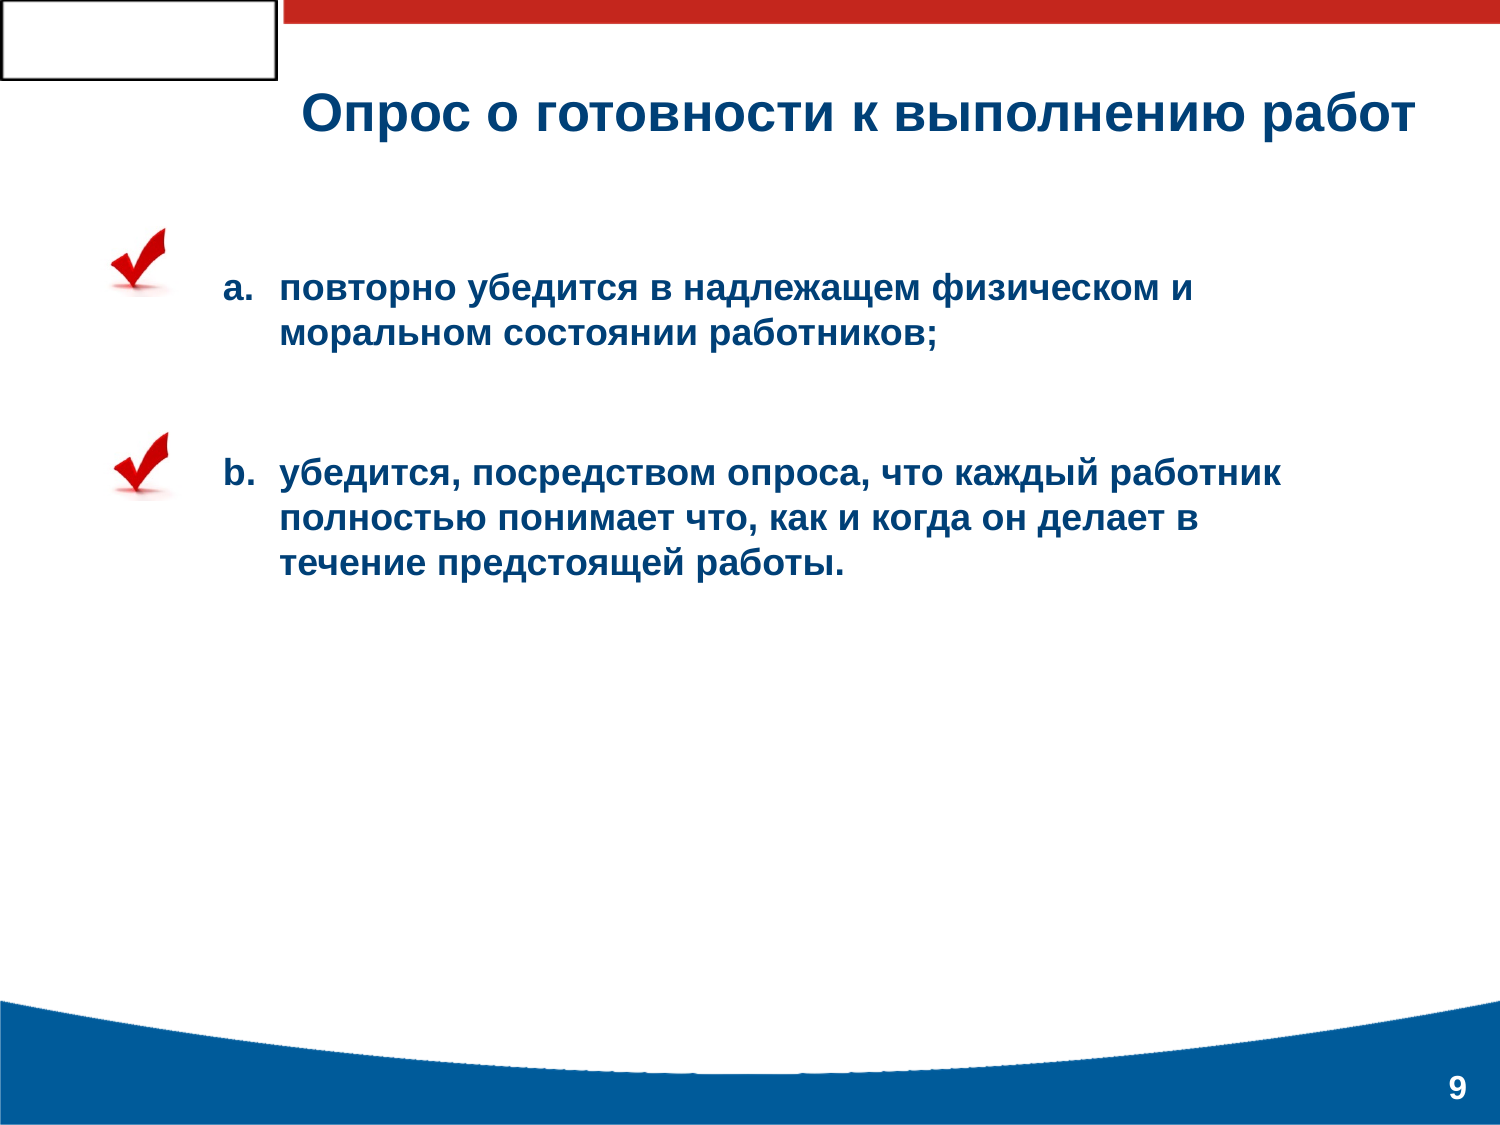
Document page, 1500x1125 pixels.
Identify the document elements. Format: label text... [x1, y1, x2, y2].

picture [0, 0, 1500, 1125]
text_box повторно убедится в надлежащем физическом и моральном состоянии работников; убедится, посредством опроса, что каждый работник полностью понимает что, как и когда он делает в течение предстоящей работы. [208, 255, 1331, 590]
slide_number 9 [938, 1058, 1483, 1107]
text_box Опрос о готовности к выполнению работ [301, 42, 1453, 143]
